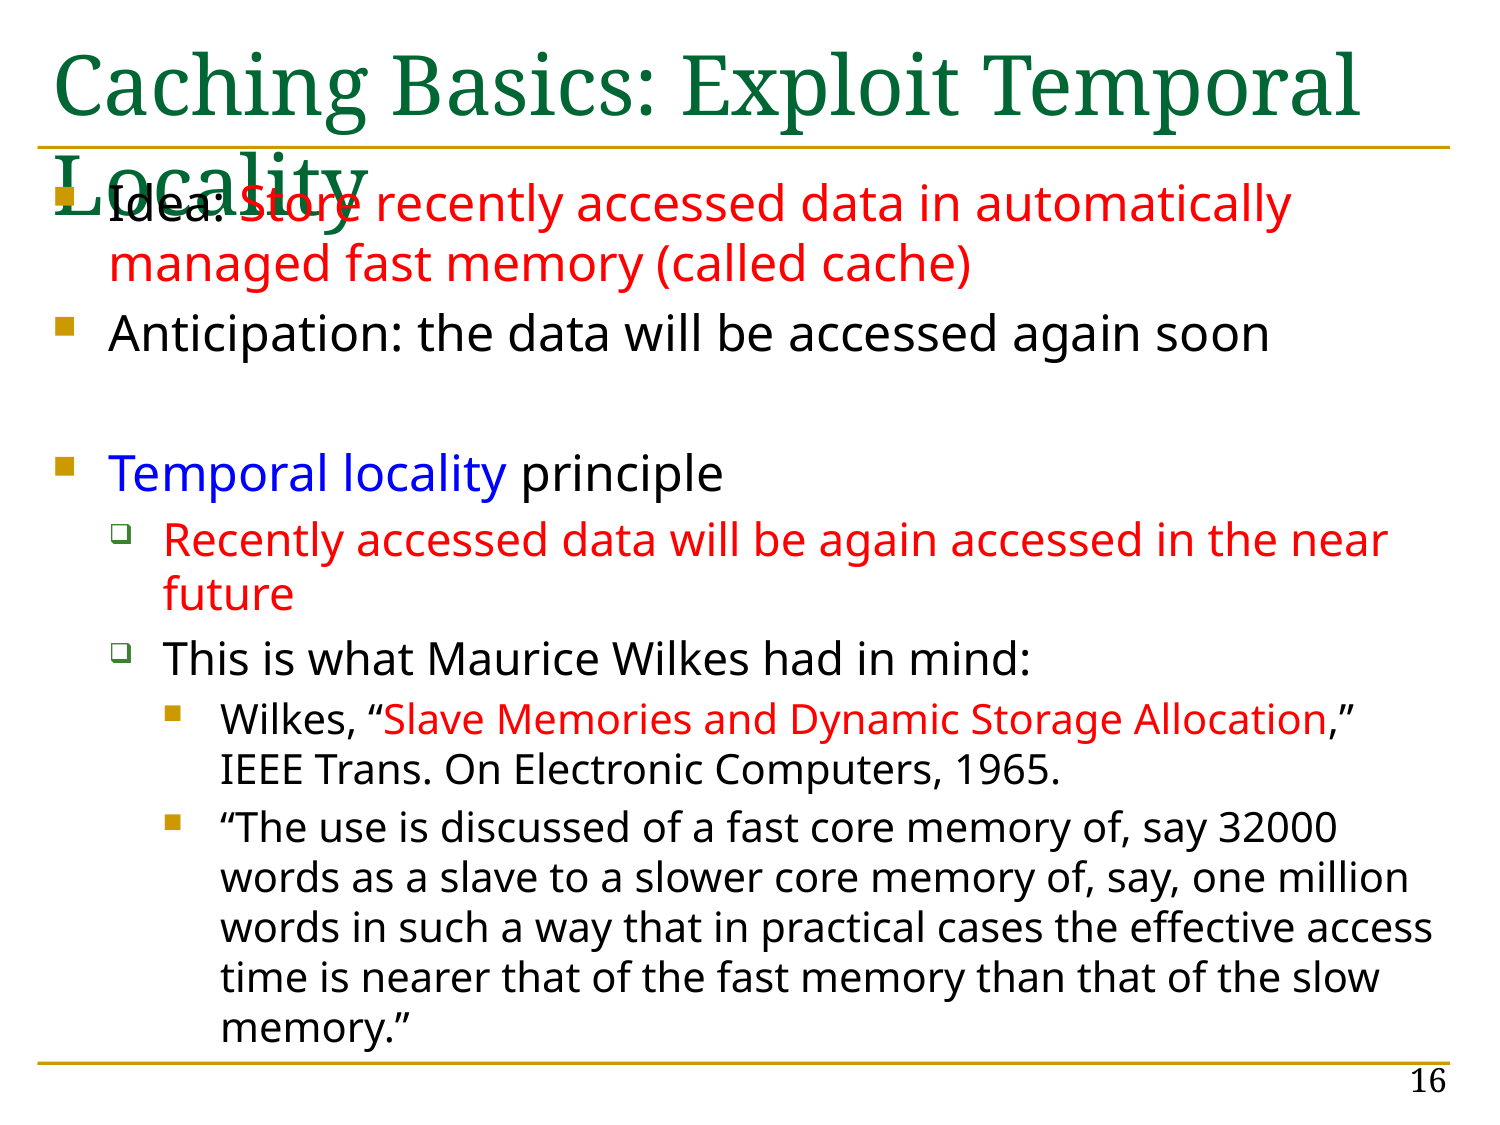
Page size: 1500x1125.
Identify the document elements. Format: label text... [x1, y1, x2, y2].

title Caching Basics: Exploit Temporal Locality [37, 24, 1450, 163]
slide_number 16 [1111, 1036, 1462, 1112]
list Idea: Store recently accessed data in automatically managed fast memory (called cache) Anticipation: the data will be accessed again soon Temporal locality principle Recently accessed data will be again accessed in the near future This is what Maurice Wilkes had in mind: Wilkes, “Slave Memories and Dynamic Storage Allocation,” IEEE Trans. On Electronic Computers, 1965. “The use is discussed of a fast core memory of, say 32000 words as a slave to a slower core memory of, say, one million words in such a way that in practical cases the effective access time is nearer that of the fast memory than that of the slow memory.” [37, 163, 1450, 1016]
